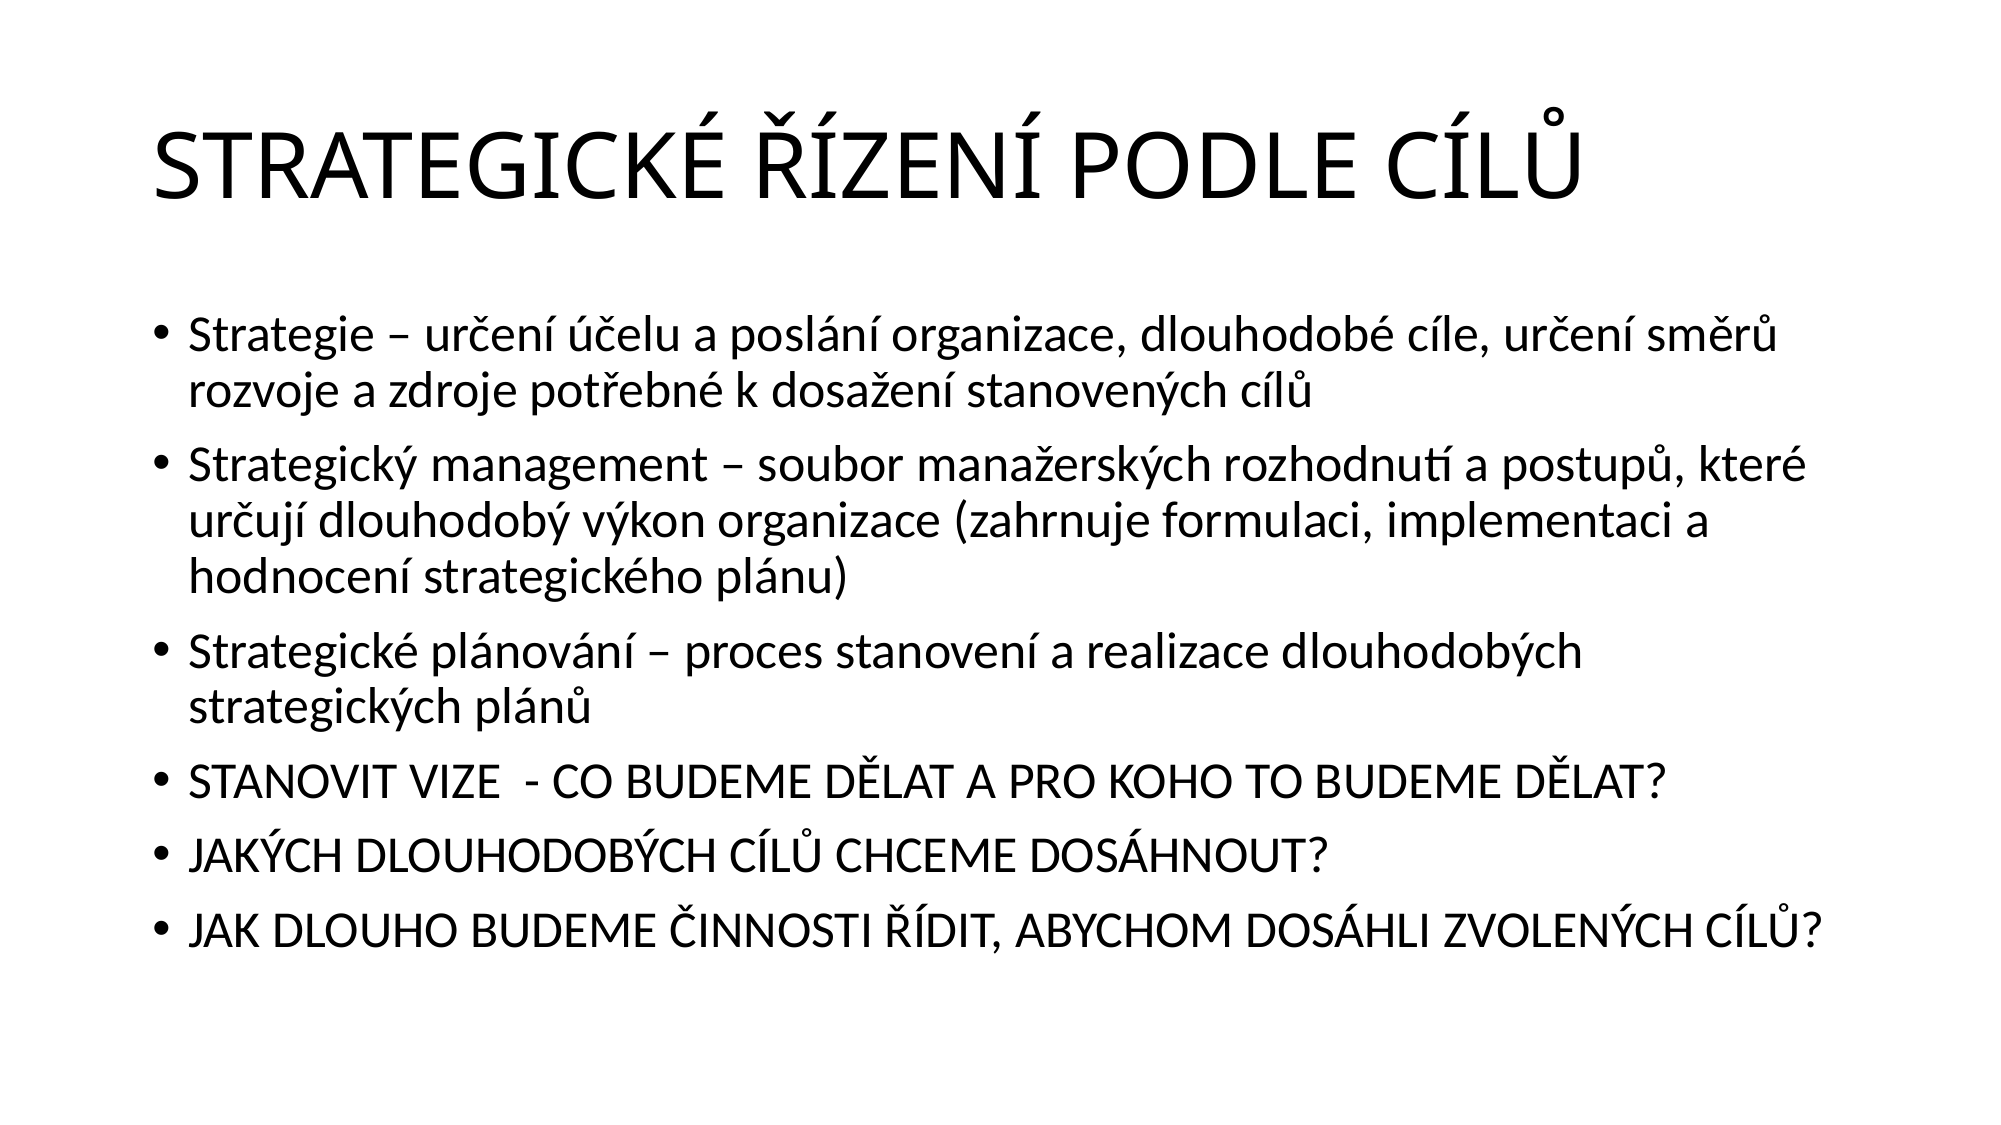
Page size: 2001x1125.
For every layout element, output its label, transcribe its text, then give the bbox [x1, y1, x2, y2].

list Strategie – určení účelu a poslání organizace, dlouhodobé cíle, určení směrů rozvoje a zdroje potřebné k dosažení stanovených cílů Strategický management – soubor manažerských rozhodnutí a postupů, které určují dlouhodobý výkon organizace (zahrnuje formulaci, implementaci a hodnocení strategického plánu) Strategické plánování – proces stanovení a realizace dlouhodobých strategických plánů STANOVIT VIZE - CO BUDEME DĚLAT A PRO KOHO TO BUDEME DĚLAT? JAKÝCH DLOUHODOBÝCH CÍLŮ CHCEME DOSÁHNOUT? JAK DLOUHO BUDEME ČINNOSTI ŘÍDIT, ABYCHOM DOSÁHLI ZVOLENÝCH CÍLŮ? [137, 299, 1863, 1014]
title STRATEGICKÉ ŘÍZENÍ PODLE CÍLŮ [137, 59, 1863, 278]
